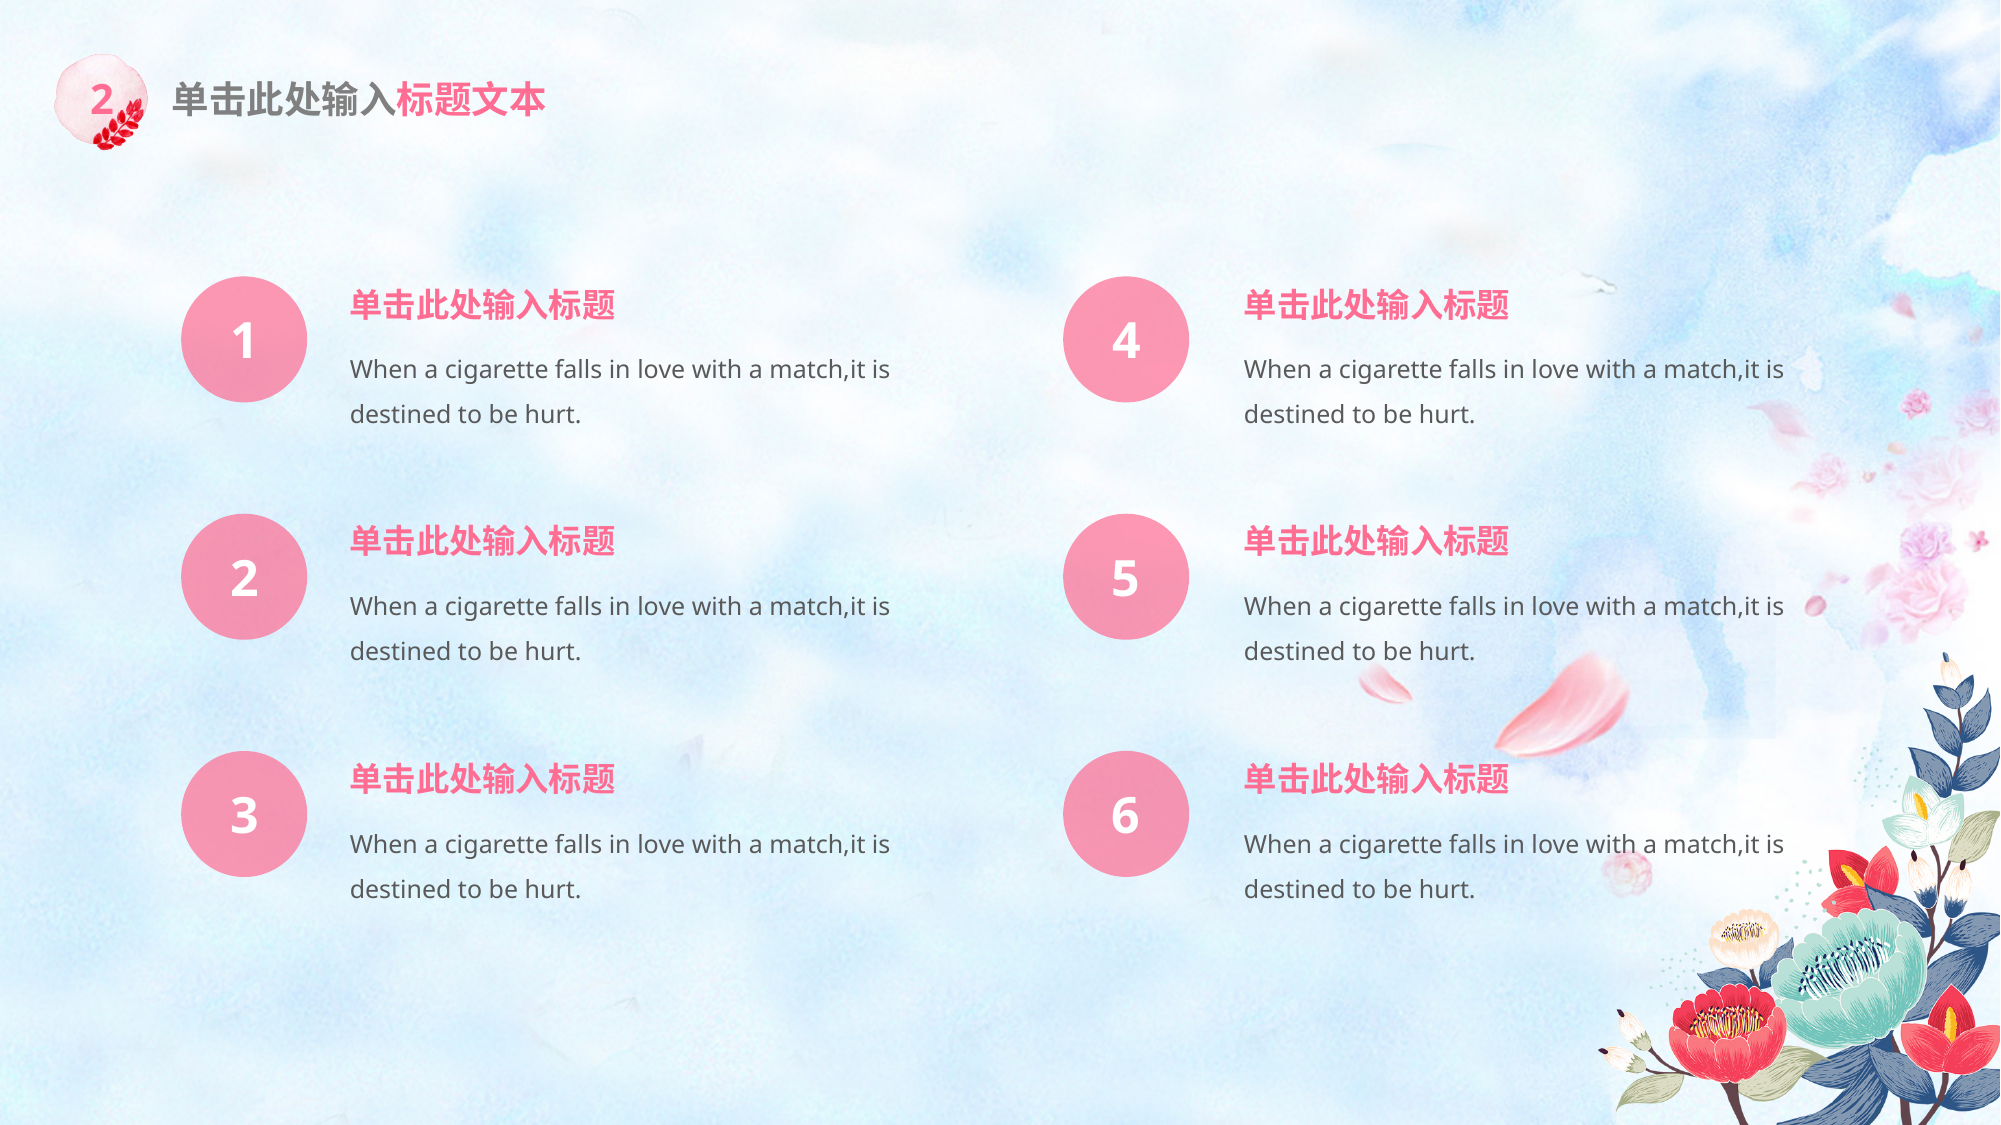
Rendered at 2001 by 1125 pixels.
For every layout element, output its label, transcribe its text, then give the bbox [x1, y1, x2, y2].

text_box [1063, 513, 1190, 640]
text_box When a cigarette falls in love with a match,it is destined to be hurt. [1229, 568, 1816, 674]
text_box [181, 513, 308, 640]
text_box 单击此处输入标题 [1229, 276, 1686, 332]
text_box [181, 750, 308, 878]
text_box When a cigarette falls in love with a match,it is destined to be hurt. [335, 568, 933, 674]
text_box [181, 276, 308, 403]
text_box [1063, 276, 1190, 403]
text_box 单击此处输入标题 [334, 513, 792, 568]
text_box When a cigarette falls in love with a match,it is destined to be hurt. [1229, 331, 1816, 437]
text_box 单击此处输入标题 [334, 276, 792, 332]
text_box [1063, 750, 1190, 877]
text_box When a cigarette falls in love with a match,it is destined to be hurt. [335, 331, 931, 437]
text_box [42, 37, 157, 160]
text_box When a cigarette falls in love with a match,it is destined to be hurt. [1229, 806, 1598, 911]
text_box 单击此处输入标题 [1229, 750, 1598, 806]
text_box When a cigarette falls in love with a match,it is destined to be hurt. [335, 806, 933, 911]
text_box 单击此处输入标题 [334, 750, 792, 806]
picture [0, 0, 2001, 1125]
text_box 单击此处输入标题文本 [157, 68, 566, 128]
text_box 单击此处输入标题 [1229, 513, 1686, 568]
